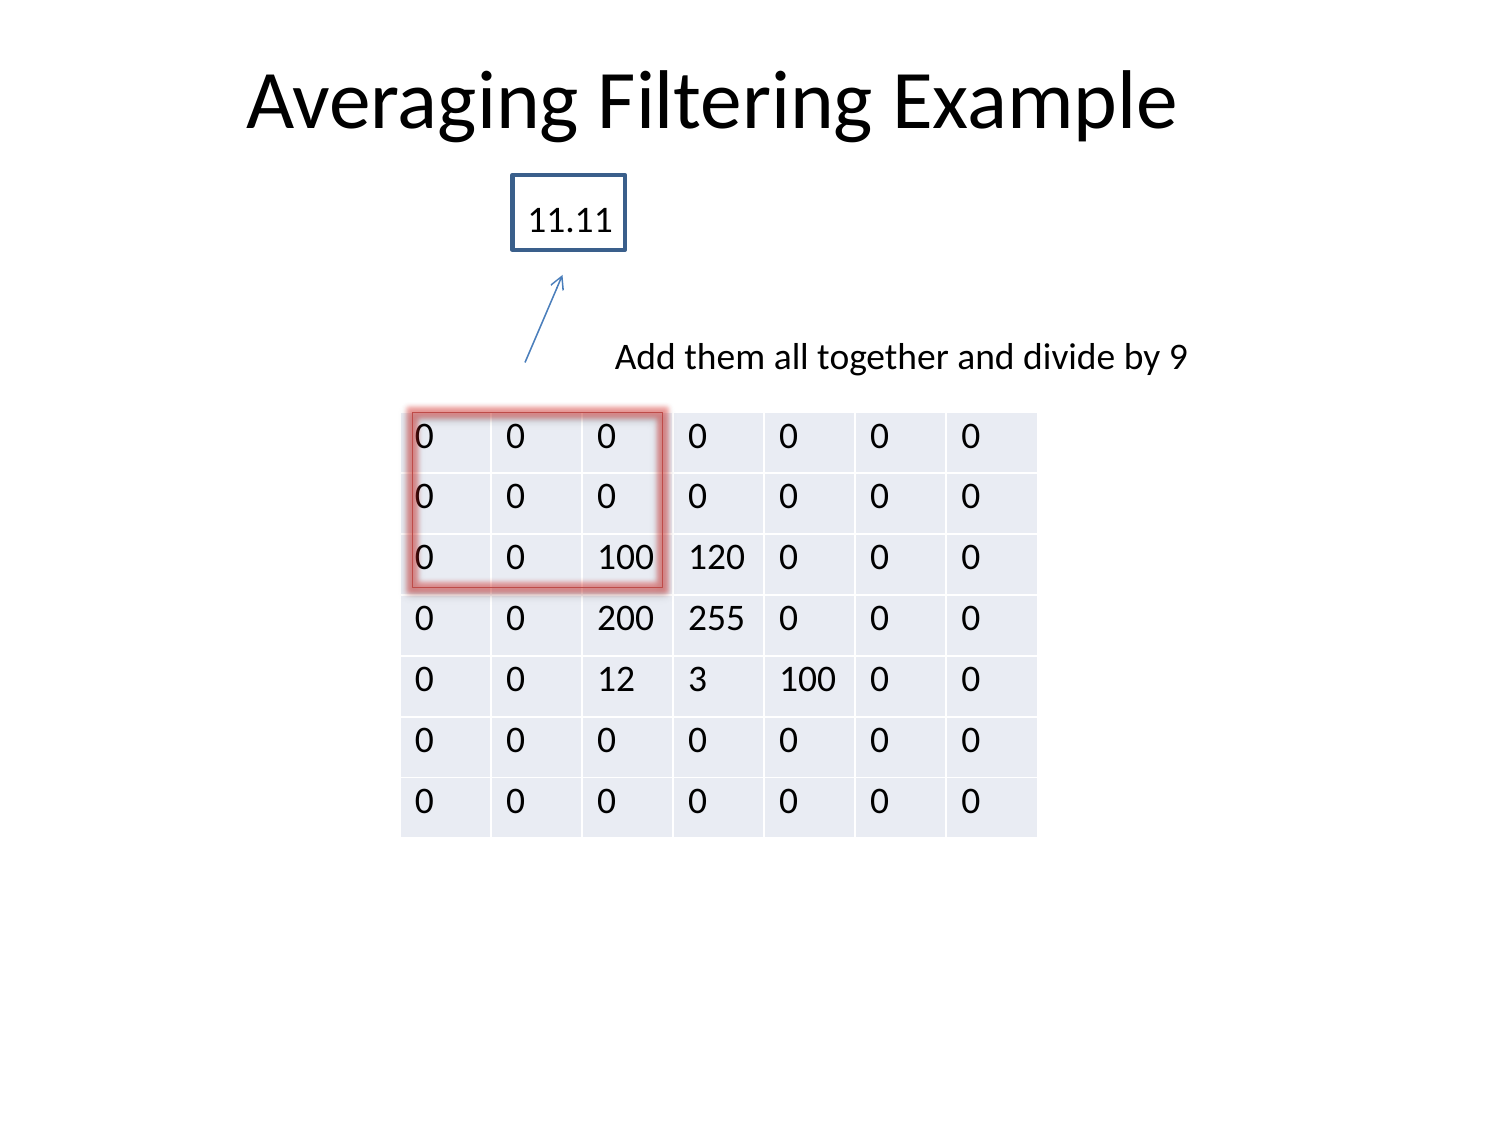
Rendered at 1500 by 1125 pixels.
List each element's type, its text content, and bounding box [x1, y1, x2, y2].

table_cell 200 [583, 596, 672, 655]
table_cell 0 [856, 535, 945, 594]
table_header 0 [765, 413, 854, 472]
table_header 0 [947, 413, 1037, 472]
table_cell 0 [401, 718, 490, 777]
table_cell 0 [492, 718, 581, 777]
table_cell 0 [583, 718, 672, 777]
text_box 11.11 [512, 187, 638, 248]
table_cell 0 [947, 596, 1037, 655]
table_cell 3 [674, 657, 763, 716]
table_cell 0 [856, 778, 945, 837]
table_cell 0 [674, 718, 763, 777]
table_cell 12 [583, 657, 672, 716]
table_cell 0 [947, 474, 1037, 533]
table_cell 0 [765, 535, 854, 594]
table_cell 255 [674, 596, 763, 655]
text_box [510, 173, 627, 252]
table_cell 120 [674, 535, 763, 594]
table_cell 0 [856, 718, 945, 777]
table_cell 0 [401, 657, 490, 716]
table_cell 100 [765, 657, 854, 716]
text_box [524, 274, 563, 363]
table_cell 0 [583, 778, 672, 837]
table_header 0 [674, 413, 763, 472]
table_cell 0 [765, 718, 854, 777]
table_cell 0 [947, 535, 1037, 594]
table_cell 0 [765, 474, 854, 533]
table_cell 0 [765, 596, 854, 655]
table_cell 0 [947, 657, 1037, 716]
text_box Add them all together and divide by 9 [599, 324, 1350, 385]
table_cell 0 [674, 778, 763, 837]
table_cell 0 [401, 596, 490, 655]
table_cell 0 [856, 596, 945, 655]
table_cell 0 [492, 778, 581, 837]
table_cell 0 [492, 600, 581, 655]
table_cell 0 [856, 657, 945, 716]
table_cell 0 [401, 778, 490, 837]
table_cell 0 [947, 778, 1037, 837]
table_cell 0 [765, 778, 854, 837]
table_cell 0 [674, 474, 763, 533]
text_box [412, 412, 663, 588]
table_cell 0 [947, 718, 1037, 777]
text_box Averaging Filtering Example [74, 37, 1350, 153]
table_cell 0 [492, 657, 581, 716]
table_header 0 [856, 413, 945, 472]
table_cell 0 [856, 474, 945, 533]
